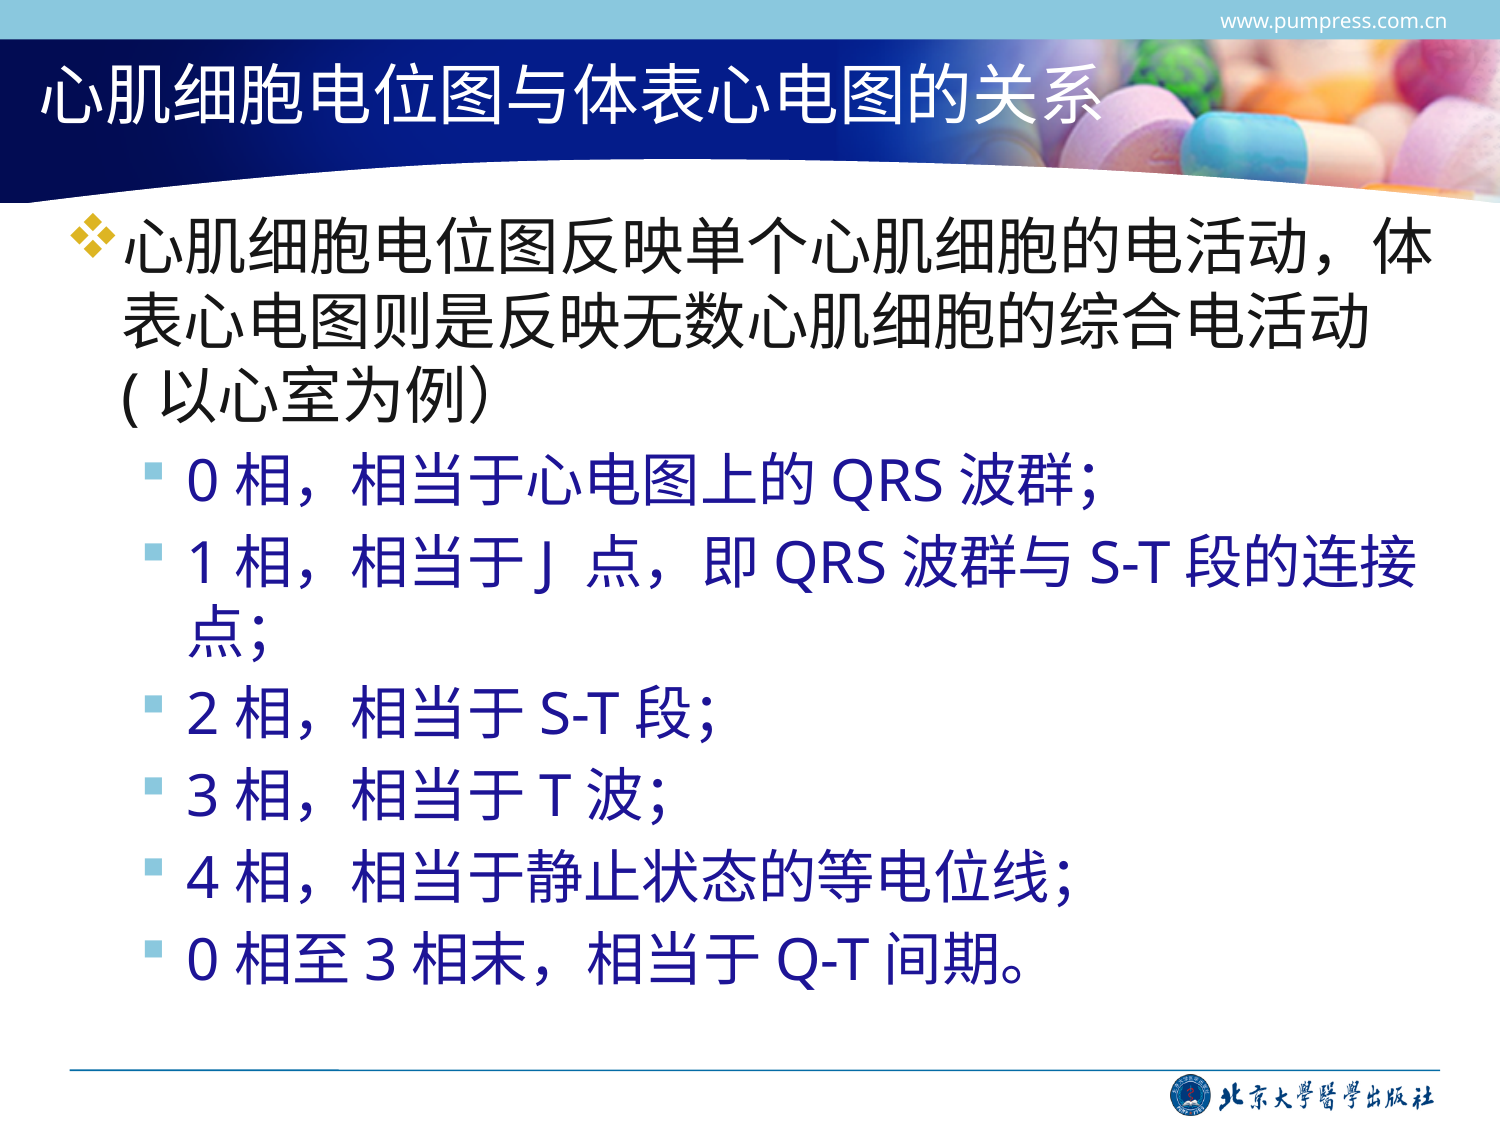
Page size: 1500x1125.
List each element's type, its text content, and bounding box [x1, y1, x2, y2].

picture [0, 40, 1500, 203]
slide_number www.pumpress.com.cn [1024, 0, 1463, 38]
picture [1170, 1074, 1436, 1118]
title 心肌细胞电位图与体表心电图的关系 [23, 46, 1349, 140]
list 心肌细胞电位图反映单个心肌细胞的电活动，体表心电图则是反映无数心肌细胞的综合电活动(以心室为例） 0相，相当于心电图上的QRS波群； 1相，相当于J 点，即QRS波群与S-T段的连接点； 2相，相当于S-T段； 3相，相当于T波； 4相，相当于静止状态的等电位线； 0相至3相末，相当于Q-T间期。 [49, 198, 1463, 1026]
